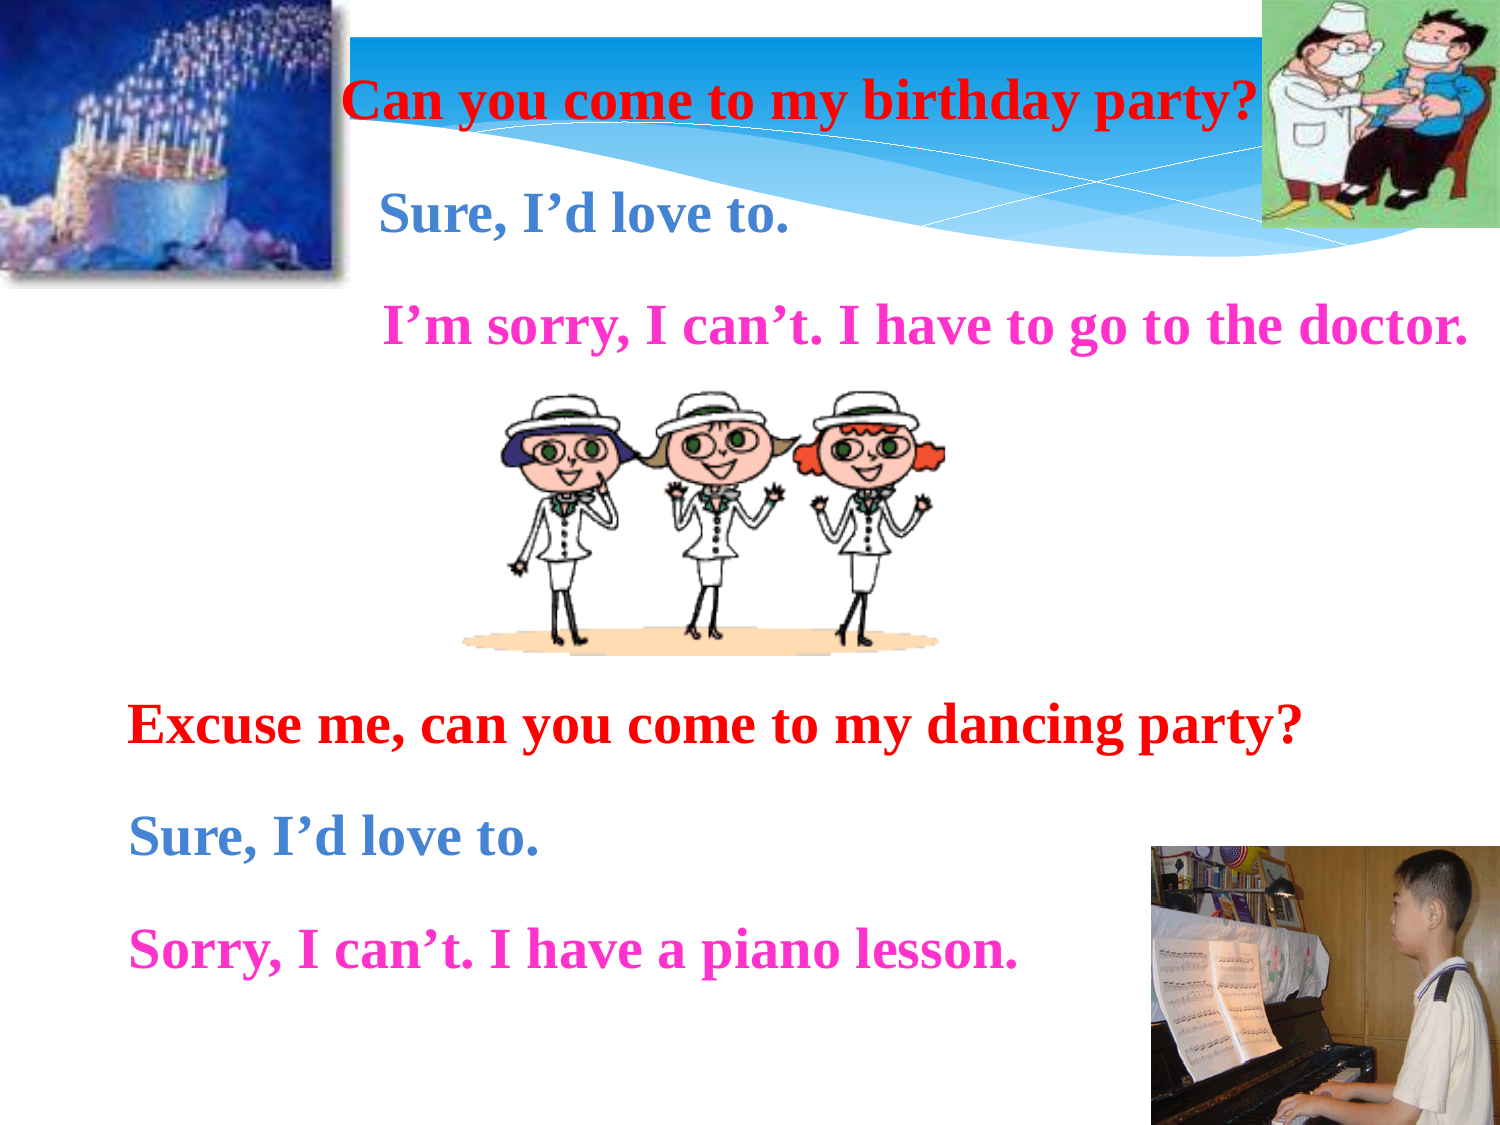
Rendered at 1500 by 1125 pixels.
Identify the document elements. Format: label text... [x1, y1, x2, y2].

picture [0, 0, 351, 289]
text_box Excuse me, can you come to my dancing party? [113, 677, 1321, 763]
picture [462, 387, 951, 656]
text_box Sure, I’d love to. [113, 789, 556, 875]
picture [1151, 845, 1500, 1125]
text_box Sorry, I can’t. I have a piano lesson. [114, 902, 1036, 988]
text_box Sure, I’d love to. [363, 166, 806, 252]
text_box Can you come to my birthday party? [356, 54, 1256, 139]
text_box I’m sorry, I can’t. I have to go to the doctor. [367, 279, 1485, 364]
picture [1262, 0, 1500, 228]
